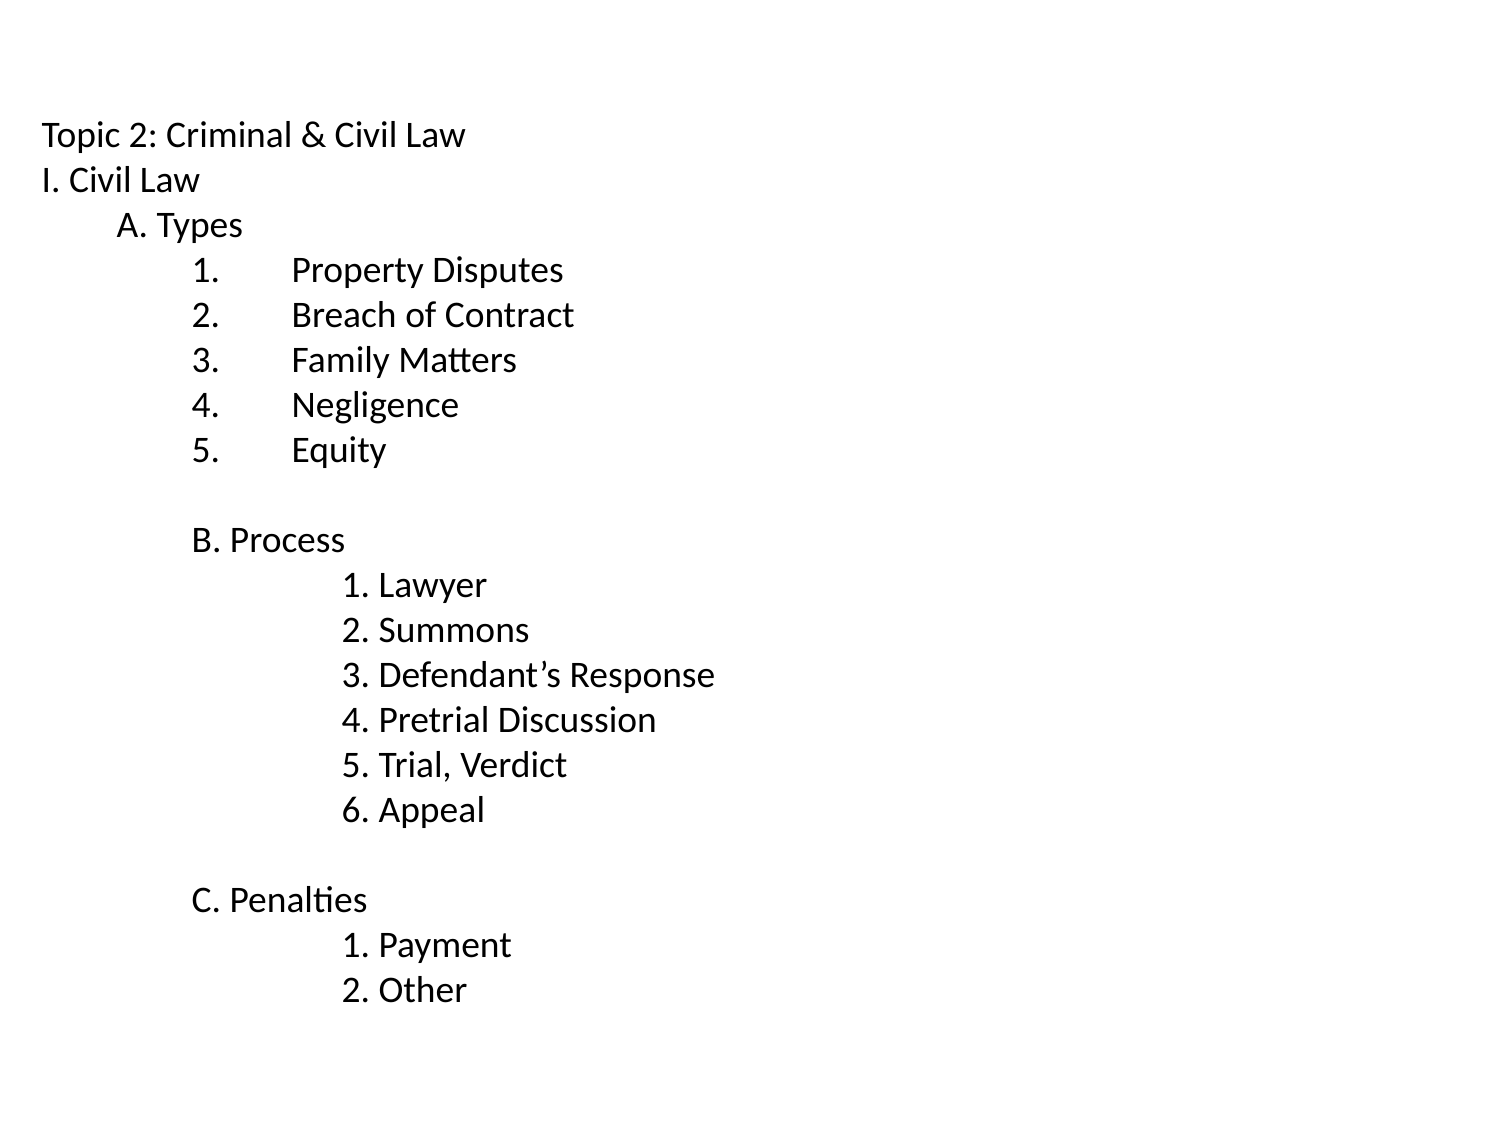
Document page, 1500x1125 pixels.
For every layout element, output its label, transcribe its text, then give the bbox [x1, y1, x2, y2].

text_box Topic 2: Criminal & Civil Law I. Civil Law A. Types Property Disputes Breach of Contract Family Matters Negligence Equity B. Process 1. Lawyer 2. Summons 3. Defendant’s Response 4. Pretrial Discussion 5. Trial, Verdict 6. Appeal C. Penalties 1. Payment 2. Other [26, 102, 731, 1125]
